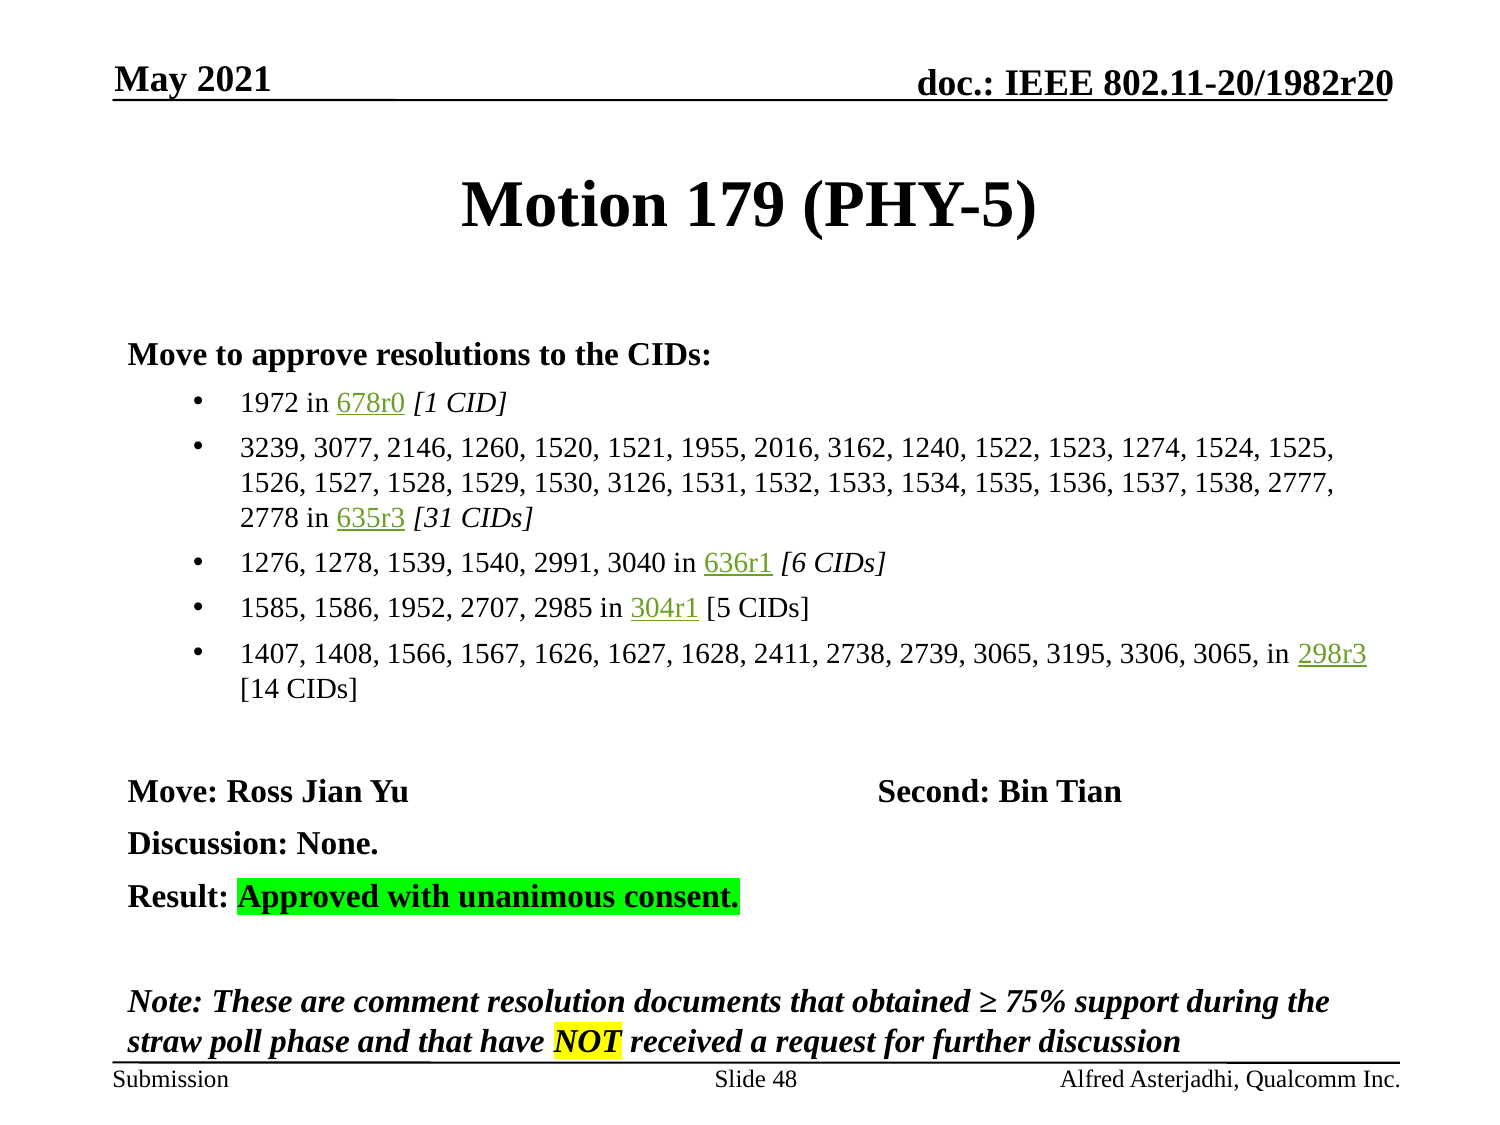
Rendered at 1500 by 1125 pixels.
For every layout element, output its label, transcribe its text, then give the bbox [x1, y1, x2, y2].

slide_number Slide 48 [712, 1061, 800, 1123]
title Motion 179 (PHY-5) [112, 112, 1388, 288]
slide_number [114, 54, 423, 100]
list Move to approve resolutions to the CIDs: 1972 in 678r0 [1 CID] 3239, 3077, 2146, 1260, 1520, 1521, 1955, 2016, 3162, 1240, 1522, 1523, 1274, 1524, 1525, 1526, 1527, 1528, 1529, 1530, 3126, 1531, 1532, 1533, 1534, 1535, 1536, 1537, 1538, 2777, 2778 in 635r3 [31 CIDs] 1276, 1278, 1539, 1540, 2991, 3040 in 636r1 [6 CIDs] 1585, 1586, 1952, 2707, 2985 in 304r1 [5 CIDs] 1407, 1408, 1566, 1567, 1626, 1627, 1628, 2411, 2738, 2739, 3065, 3195, 3306, 3065, in 298r3 [14 CIDs] Move: Ross Jian Yu Second: Bin Tian Discussion: None. Result: Approved with unanimous consent. Note: These are comment resolution documents that obtained ≥ 75% support during the straw poll phase and that have NOT received a request for further discussion [112, 324, 1388, 1063]
footer Alfred Asterjadhi, Qualcomm Inc. [878, 1061, 1402, 1093]
